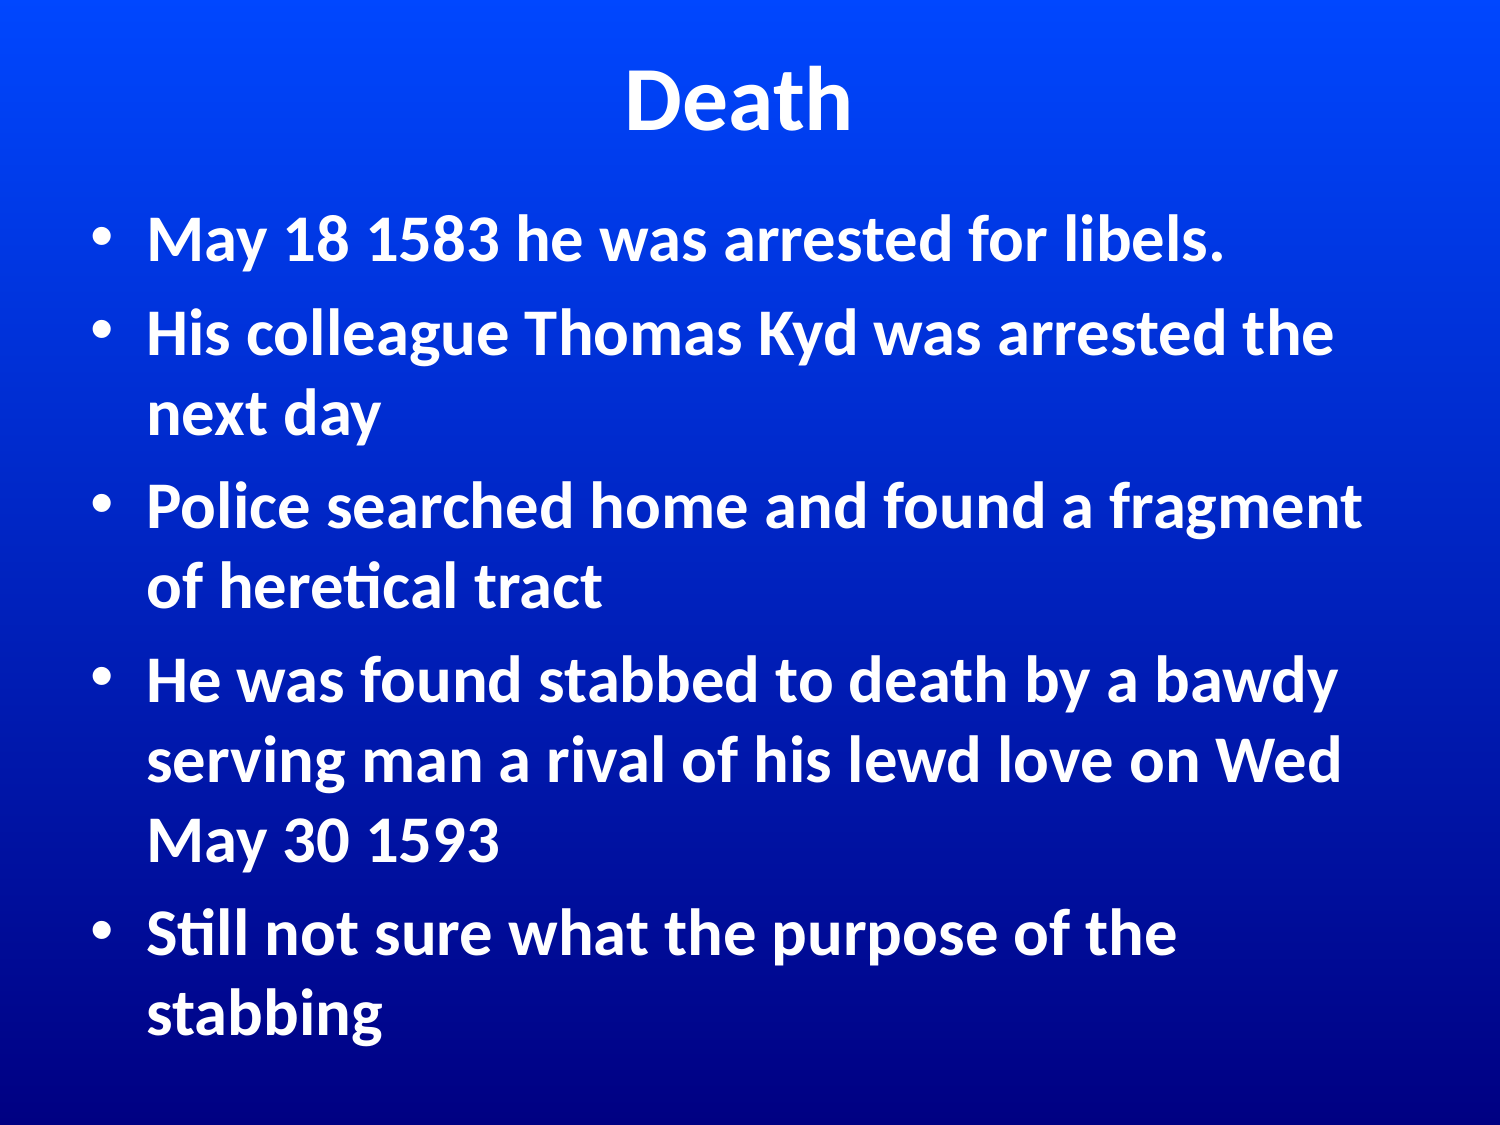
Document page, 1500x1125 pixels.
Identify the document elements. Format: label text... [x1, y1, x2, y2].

list May 18 1583 he was arrested for libels. His colleague Thomas Kyd was arrested the next day Police searched home and found a fragment of heretical tract He was found stabbed to death by a bawdy serving man a rival of his lewd love on Wed May 30 1593 Still not sure what the purpose of the stabbing [75, 187, 1425, 1125]
title Death [75, 0, 1425, 187]
